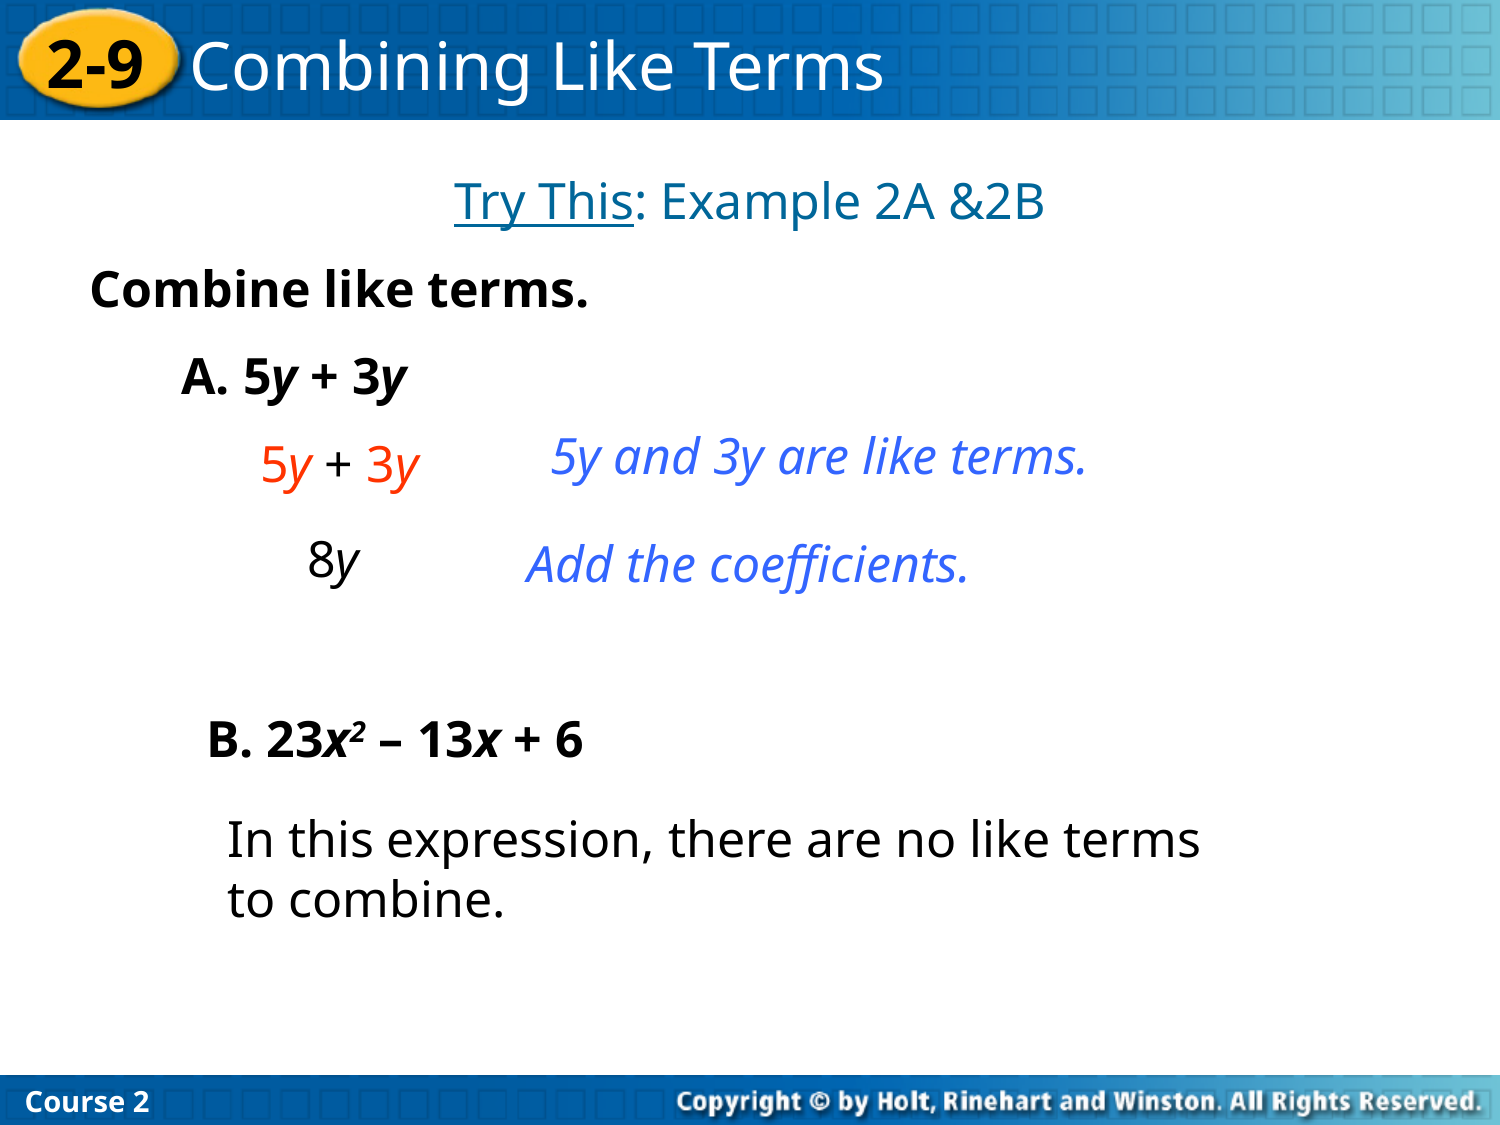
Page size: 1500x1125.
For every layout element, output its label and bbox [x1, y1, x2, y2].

text_box [0, 0, 1500, 1125]
